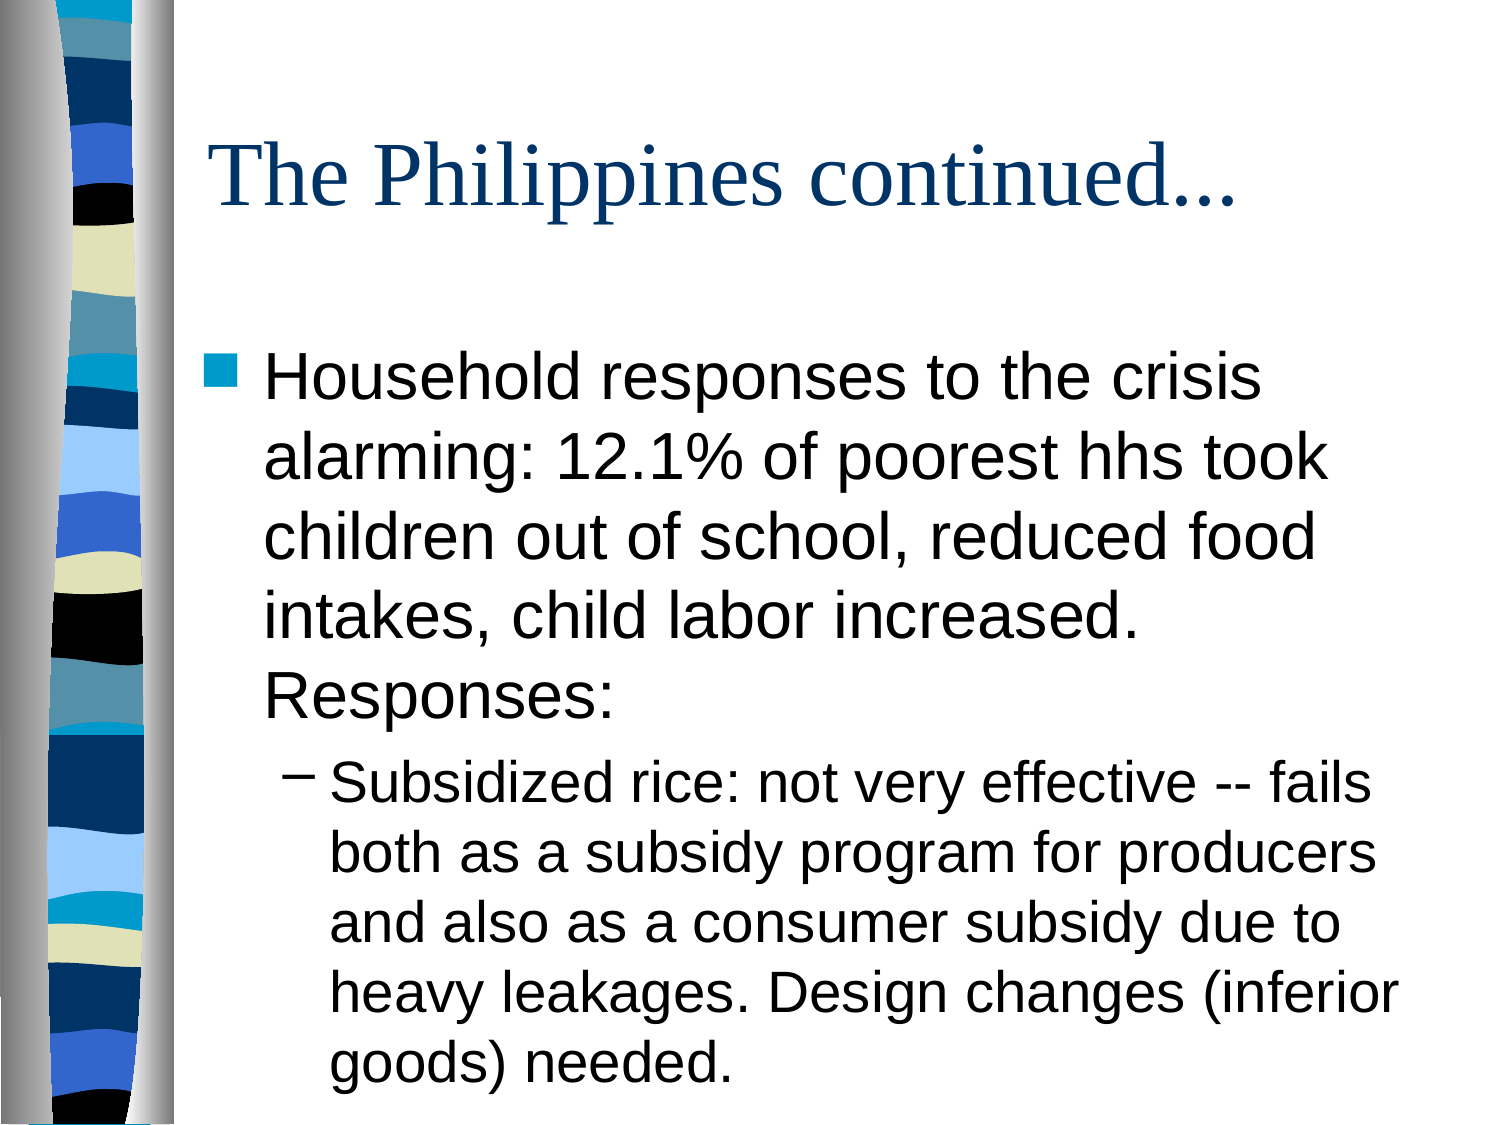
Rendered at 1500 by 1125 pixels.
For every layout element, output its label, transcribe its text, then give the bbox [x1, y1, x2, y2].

title The Philippines continued... [192, 74, 1468, 263]
list Household responses to the crisis alarming: 12.1% of poorest hhs took children out of school, reduced food intakes, child labor increased. Responses: Subsidized rice: not very effective -- fails both as a subsidy program for producers and also as a consumer subsidy due to heavy leakages. Design changes (inferior goods) needed. [192, 324, 1468, 1001]
